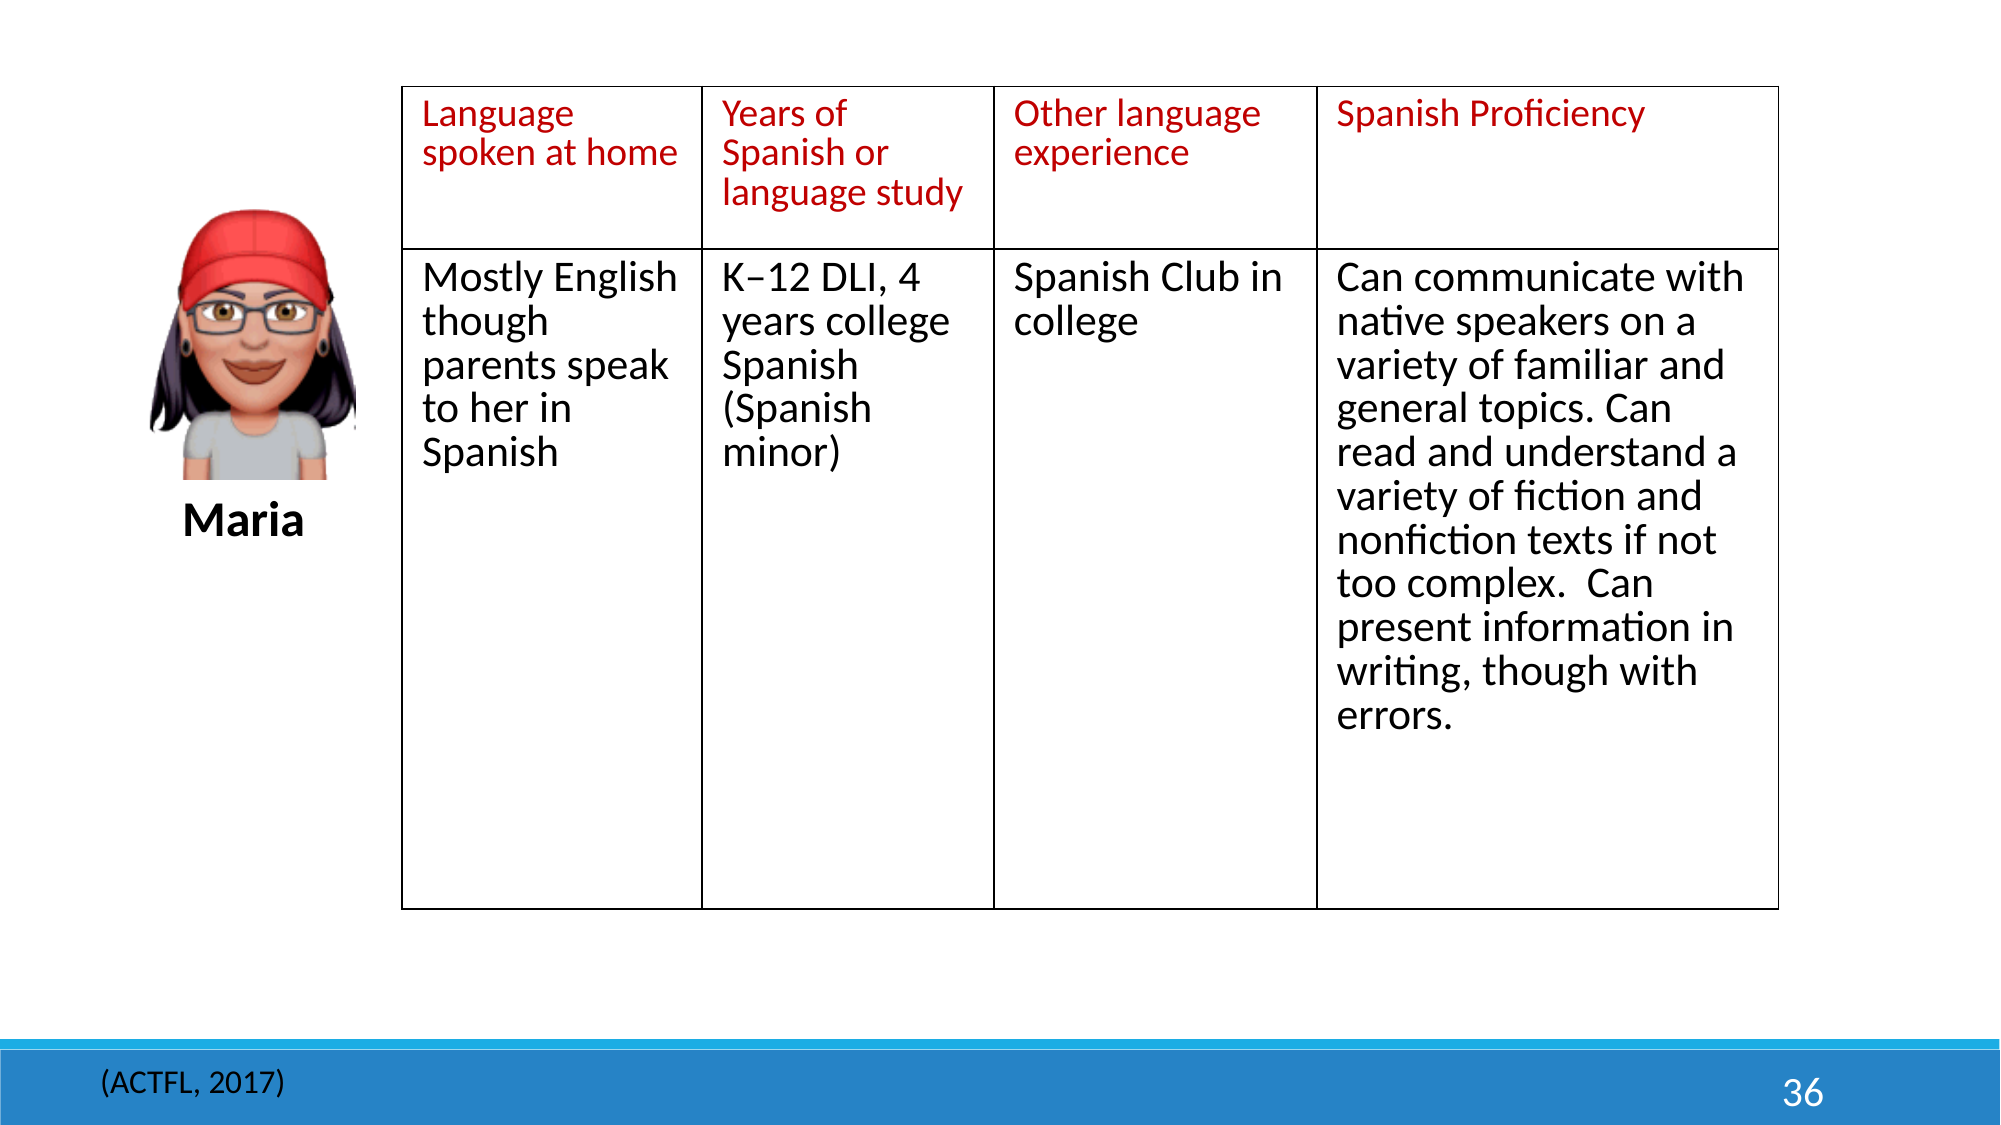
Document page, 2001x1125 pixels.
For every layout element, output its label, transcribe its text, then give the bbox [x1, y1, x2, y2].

table_header Spanish Proficiency [1318, 87, 1778, 248]
picture [141, 208, 356, 480]
table_cell Spanish Club in college [995, 250, 1316, 908]
table_header Years of Spanish or language study [703, 87, 993, 248]
text_box (ACTFL, 2017) [85, 1052, 405, 1108]
table_header Language spoken at home [403, 87, 701, 248]
table_cell Can communicate with native speakers on a variety of familiar and general topics. Can read and understand a variety of fiction and nonfiction texts if not too complex. Can present information in writing, though with errors. [1318, 250, 1778, 908]
table_cell Mostly English though parents speak to her in Spanish [403, 250, 701, 908]
text_box Maria [167, 489, 321, 554]
slide_number 36 [1624, 1059, 1840, 1120]
table_cell K–12 DLI, 4 years college Spanish (Spanish minor) [703, 250, 993, 908]
table_header Other language experience [995, 87, 1316, 248]
